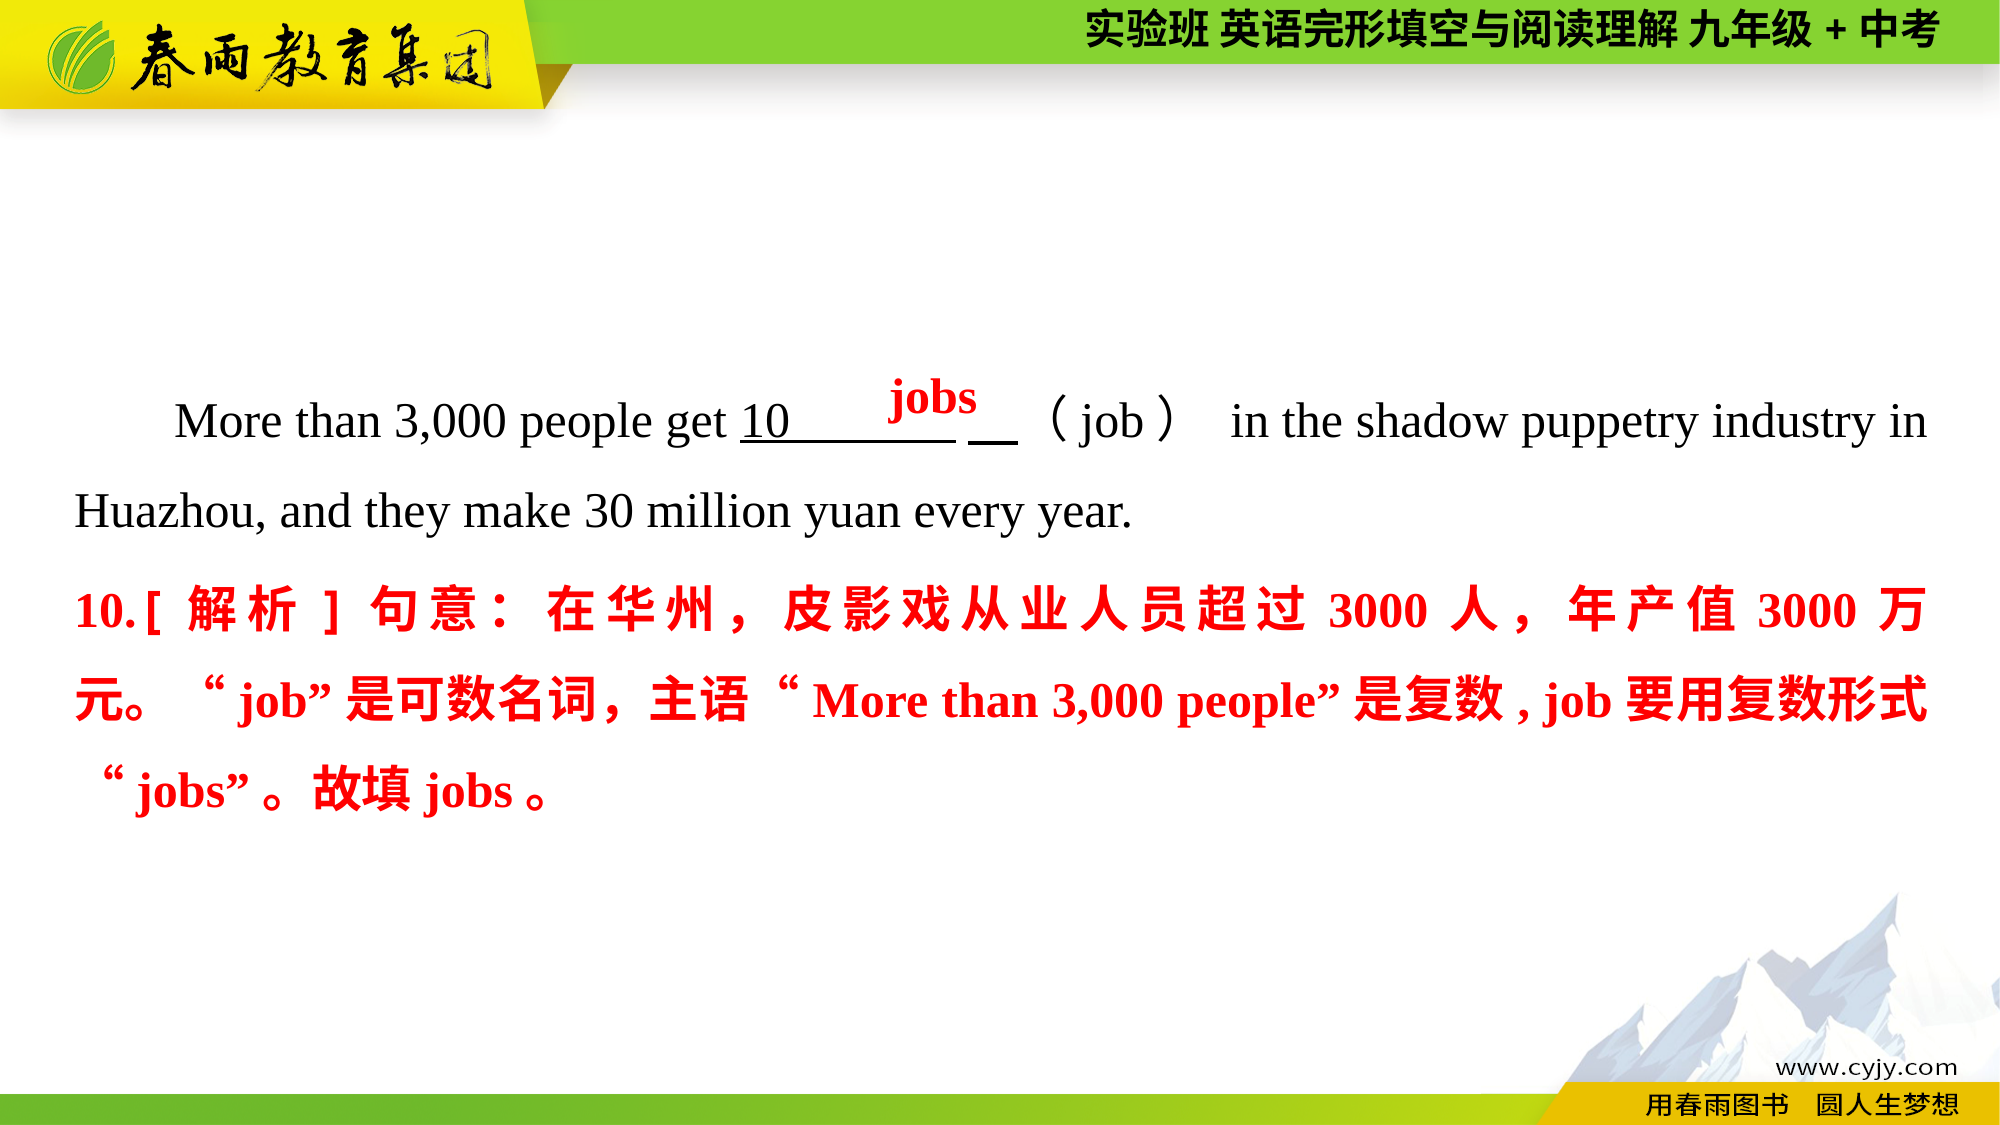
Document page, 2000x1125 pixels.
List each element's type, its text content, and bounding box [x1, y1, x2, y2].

list More than 3,000 people get 10 （job） in the shadow puppetry industry in Huazhou, and they make 30 million yuan every year. [59, 349, 1944, 539]
text_box 10.[解析]句意：在华州，皮影戏从业人员超过3000人，年产值3000万元。“job”是可数名词，主语“More than 3,000 people”是复数, job要用复数形式“jobs”。故填jobs。 [59, 539, 1944, 825]
text_box jobs [873, 355, 993, 431]
picture [0, 0, 2000, 1125]
